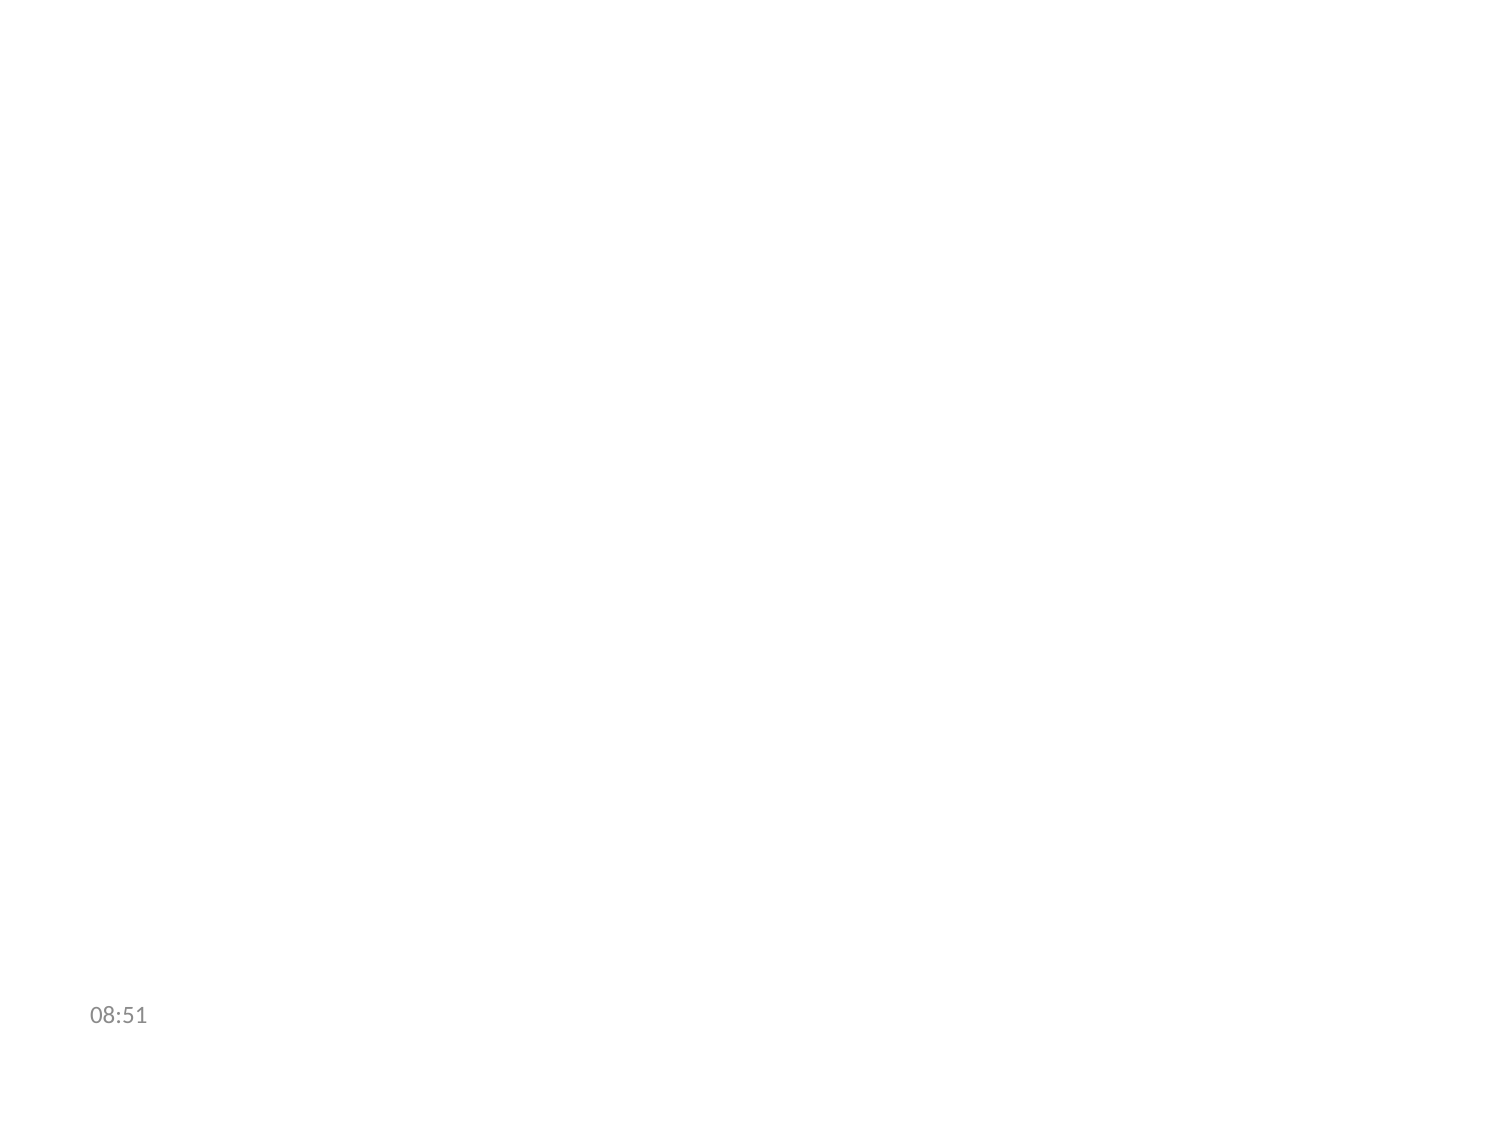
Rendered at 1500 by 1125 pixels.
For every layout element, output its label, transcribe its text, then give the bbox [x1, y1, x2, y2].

text_box 15:35 [75, 983, 425, 1044]
